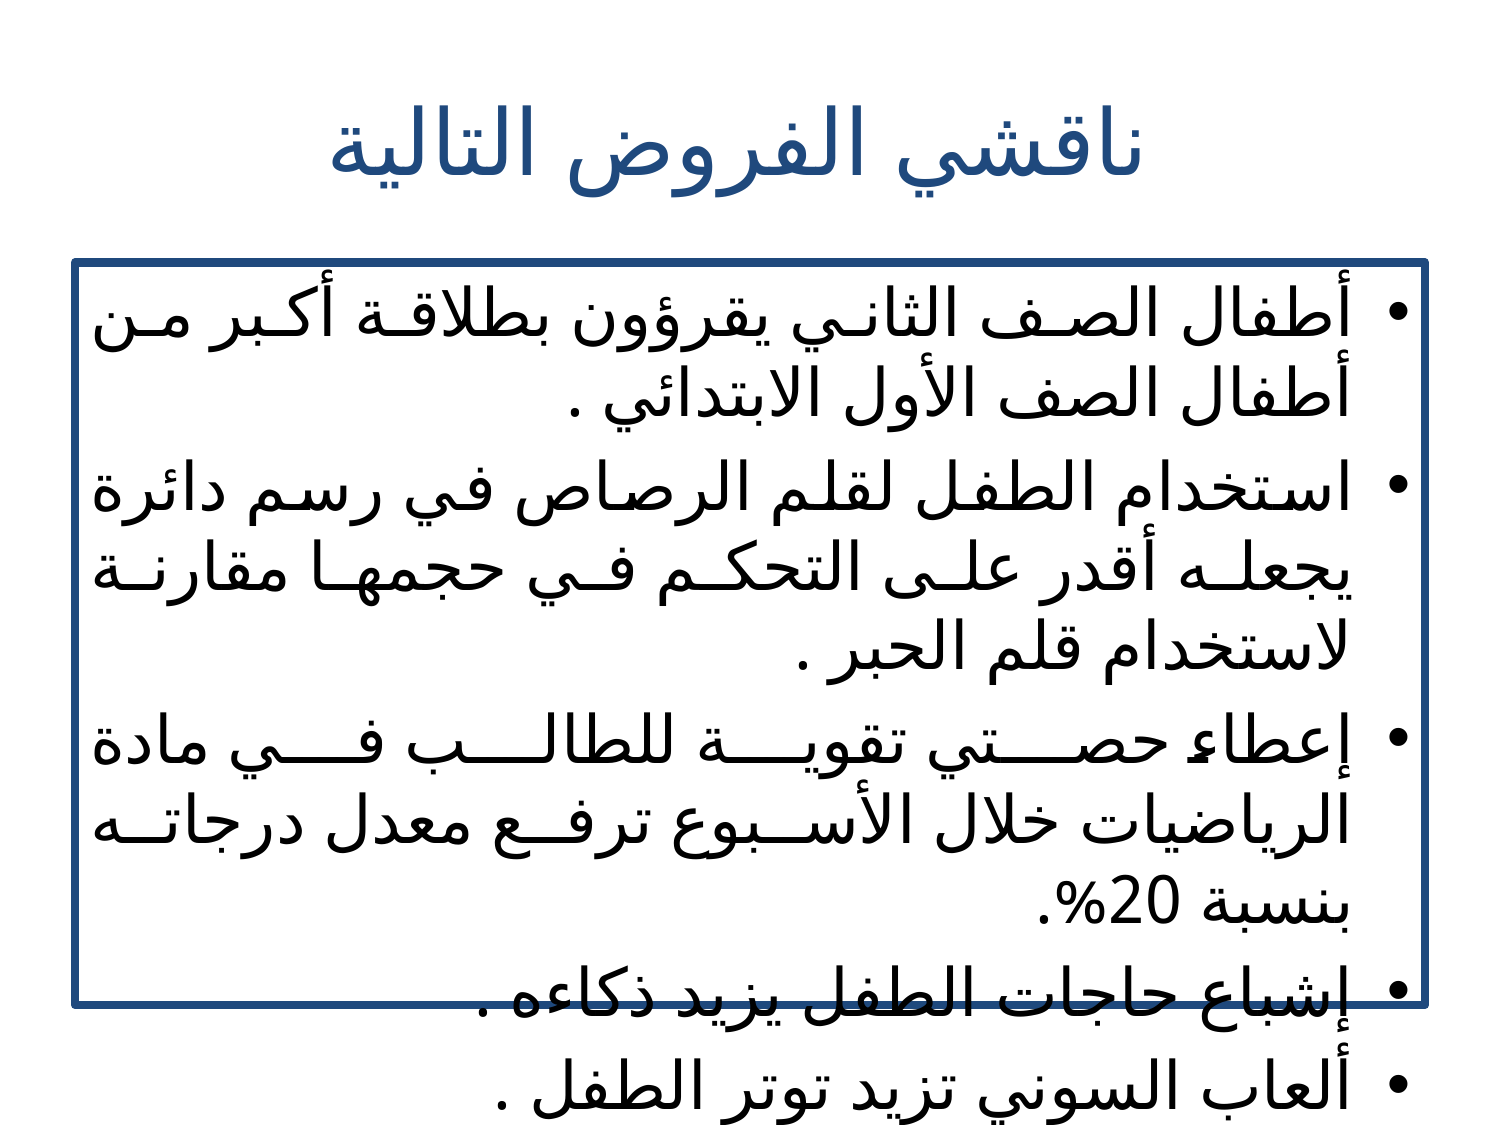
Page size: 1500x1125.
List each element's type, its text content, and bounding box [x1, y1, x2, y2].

list أطفال الصف الثاني يقرؤون بطلاقة أكبر من أطفال الصف الأول الابتدائي . استخدام الطفل لقلم الرصاص في رسم دائرة يجعله أقدر على التحكم في حجمها مقارنة لاستخدام قلم الحبر . إعطاء حصتي تقوية للطالب في مادة الرياضيات خلال الأسبوع ترفع معدل درجاته بنسبة 20%. إشباع حاجات الطفل يزيد ذكاءه . ألعاب السوني تزيد توتر الطفل . [75, 262, 1425, 1005]
title ناقشي الفروض التالية [75, 45, 1425, 233]
